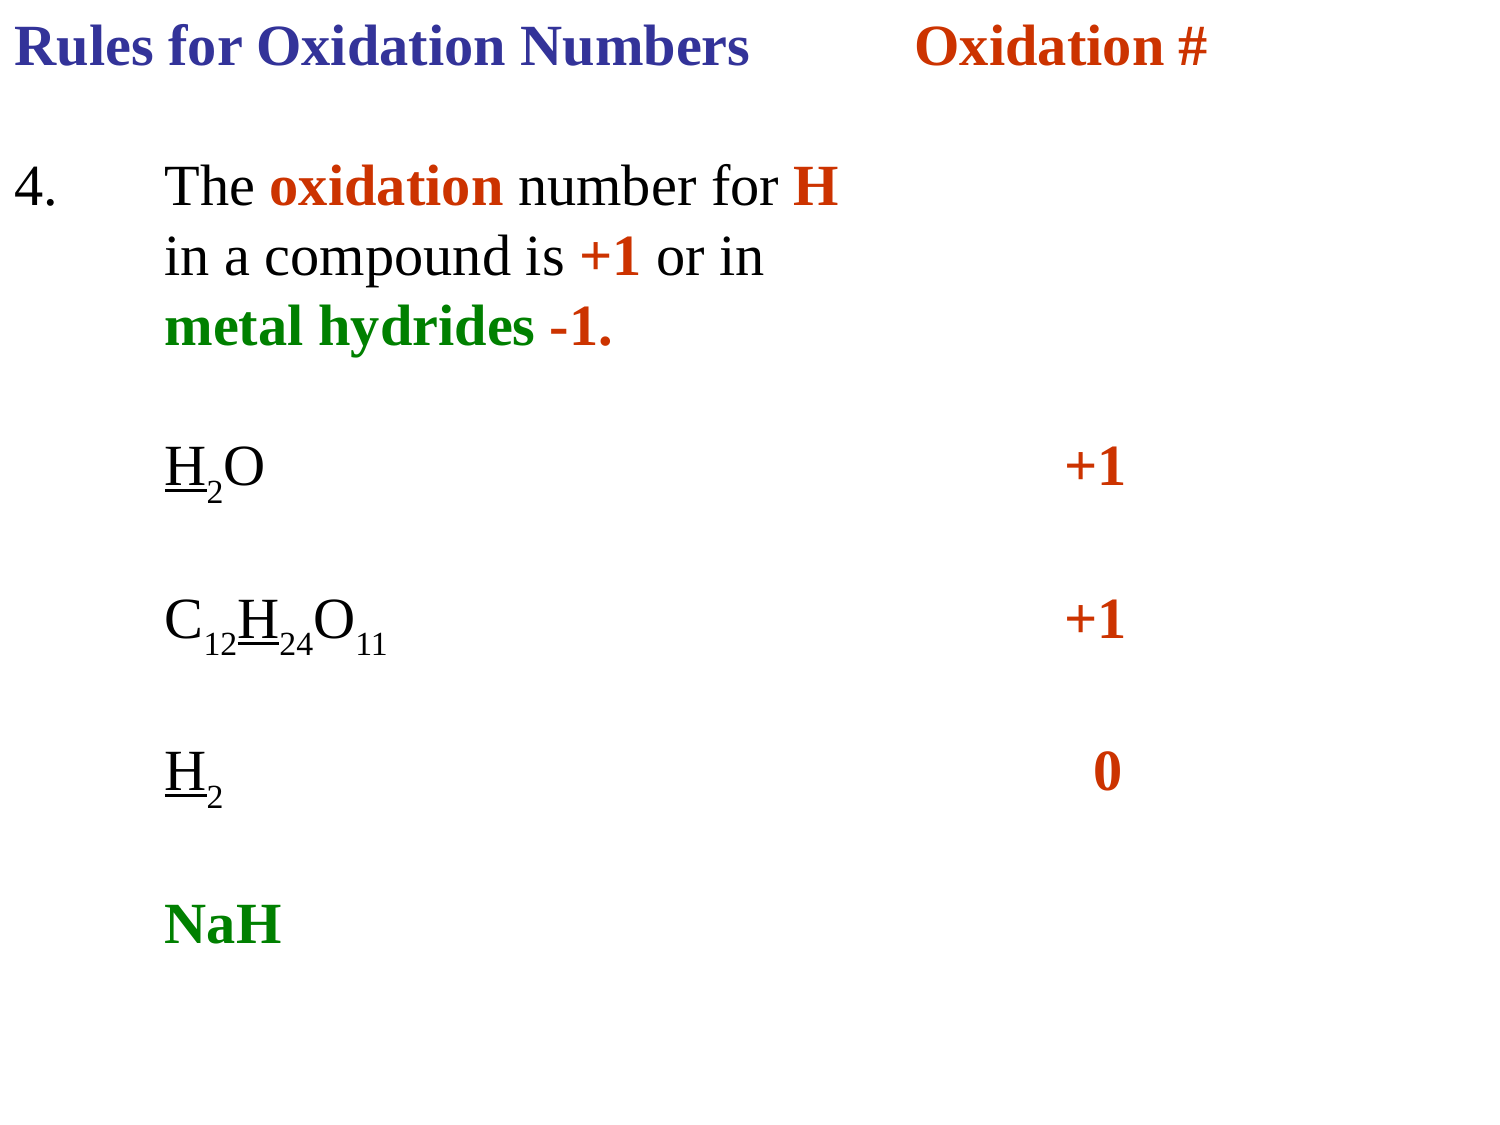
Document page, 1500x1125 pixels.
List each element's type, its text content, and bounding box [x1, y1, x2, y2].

text_box Rules for Oxidation Numbers Oxidation # 4. The oxidation number for H in a compound is +1 or in metal hydrides -1. H2O +1 C12H24O11 +1 H2 0 NaH [0, 0, 1500, 1033]
